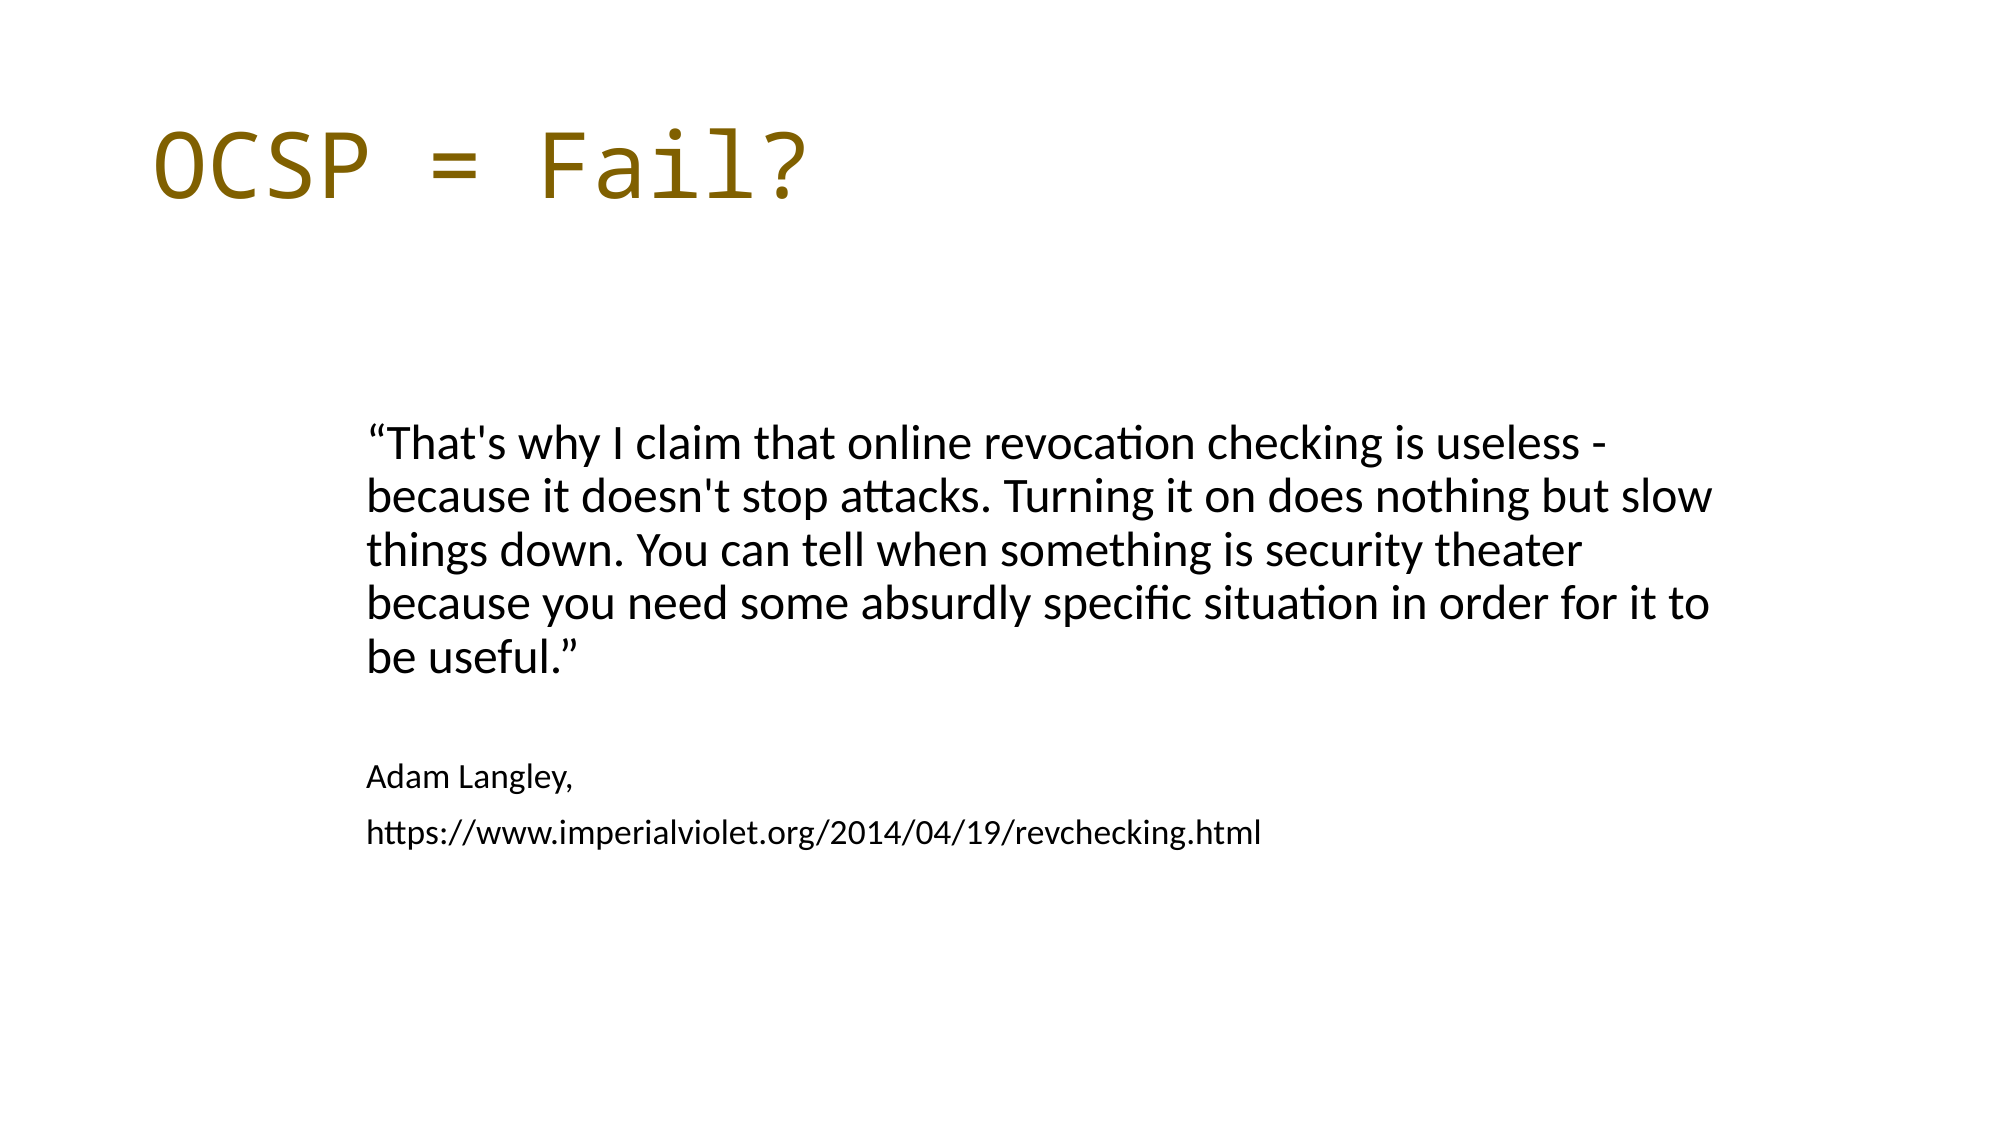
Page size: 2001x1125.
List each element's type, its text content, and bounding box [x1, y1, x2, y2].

list “That's why I claim that online revocation checking is useless - because it doesn't stop attacks. Turning it on does nothing but slow things down. You can tell when something is security theater because you need some absurdly specific situation in order for it to be useful.” Adam Langley, https://www.imperialviolet.org/2014/04/19/revchecking.html [351, 261, 1733, 864]
title OCSP = Fail? [137, 59, 1863, 278]
